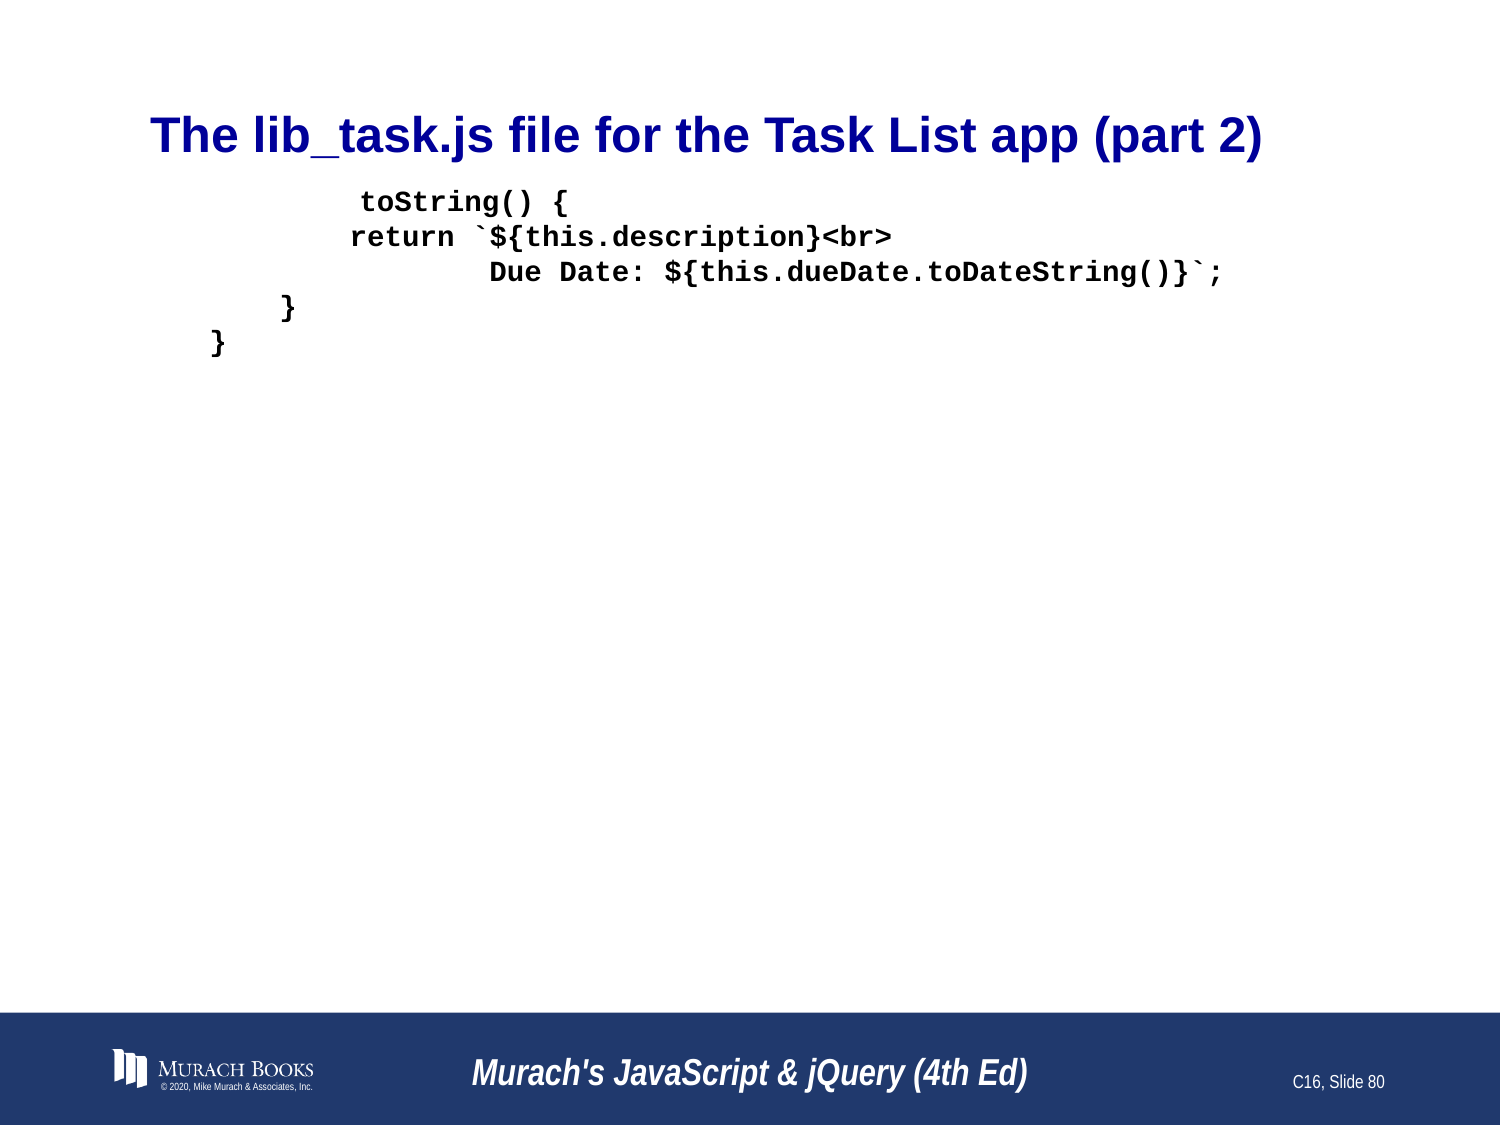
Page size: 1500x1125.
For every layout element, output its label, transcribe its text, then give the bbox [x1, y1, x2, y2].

footer © 2020, Mike Murach & Associates, Inc. [12, 1025, 463, 1100]
slide_number Murach's JavaScript & jQuery (4th Ed) [463, 1025, 1050, 1100]
slide_number C16, Slide 80 [1087, 1025, 1400, 1100]
title The lib_task.js file for the Task List app (part 2) [150, 102, 1350, 164]
list toString() { return `${this.description}<br> Due Date: ${this.dueDate.toDateString()}`; } } [137, 174, 1350, 975]
